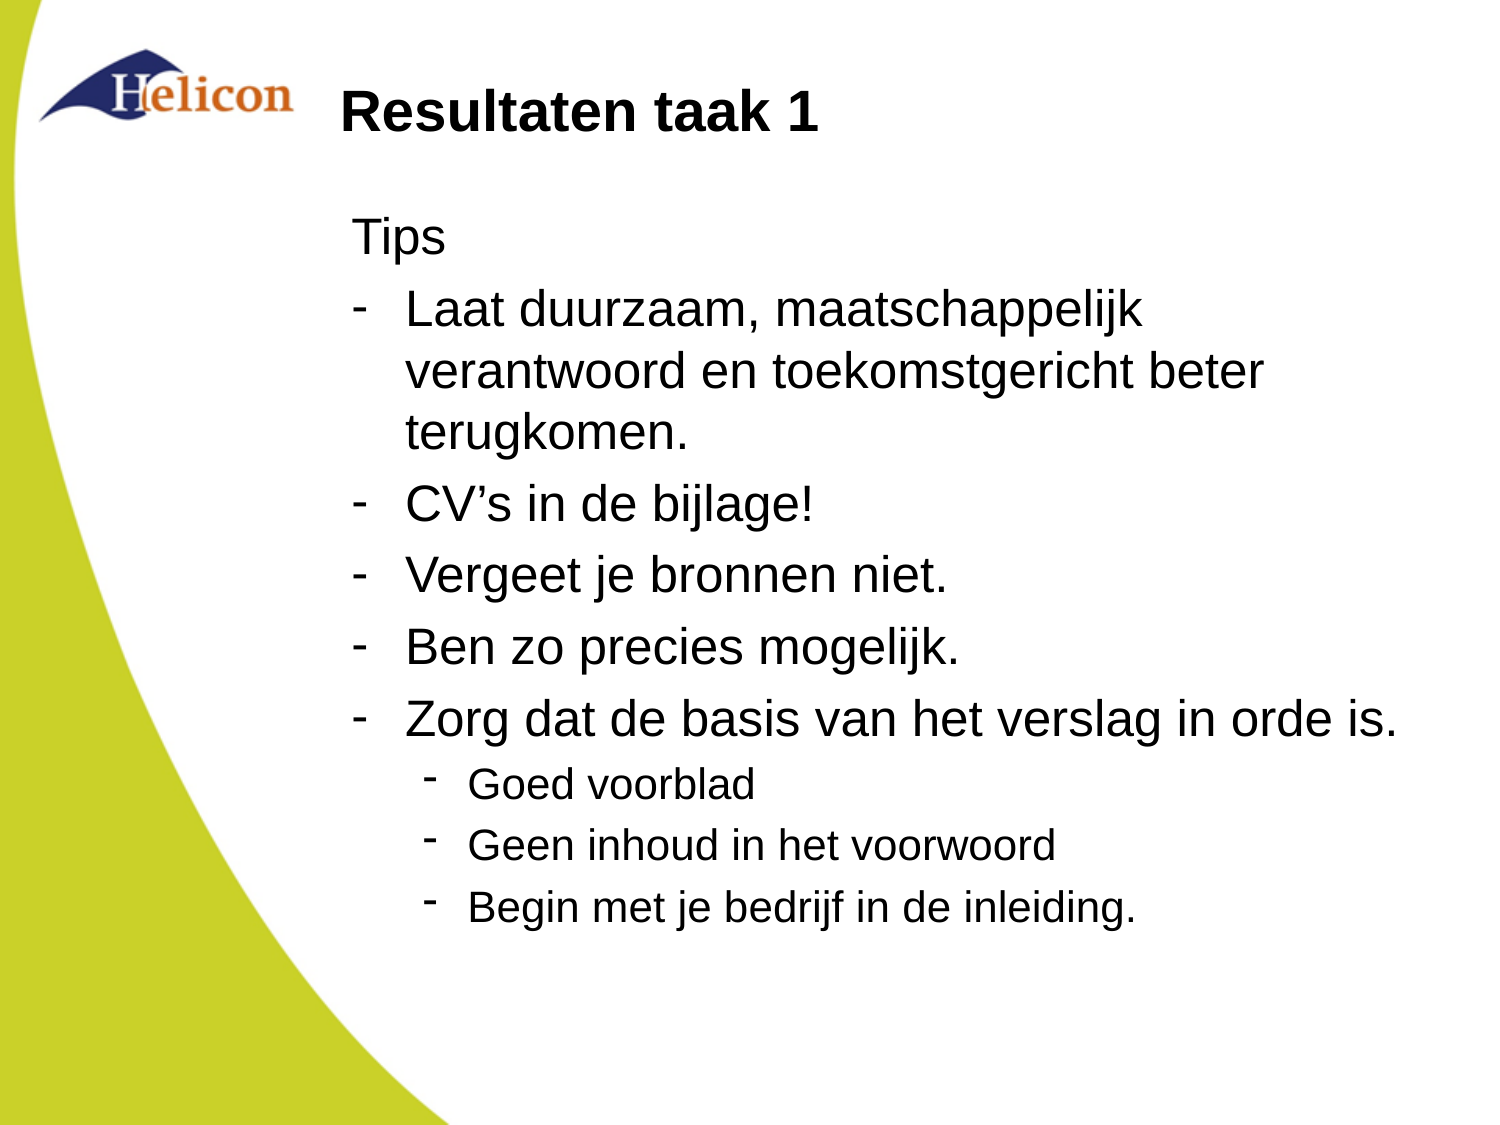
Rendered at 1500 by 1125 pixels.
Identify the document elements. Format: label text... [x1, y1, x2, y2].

list Tips Laat duurzaam, maatschappelijk verantwoord en toekomstgericht beter terugkomen. CV’s in de bijlage! Vergeet je bronnen niet. Ben zo precies mogelijk. Zorg dat de basis van het verslag in orde is. Goed voorblad Geen inhoud in het voorwoord Begin met je bedrijf in de inleiding. [336, 196, 1425, 1005]
picture [0, 0, 1500, 1125]
title Resultaten taak 1 [324, 54, 1415, 161]
